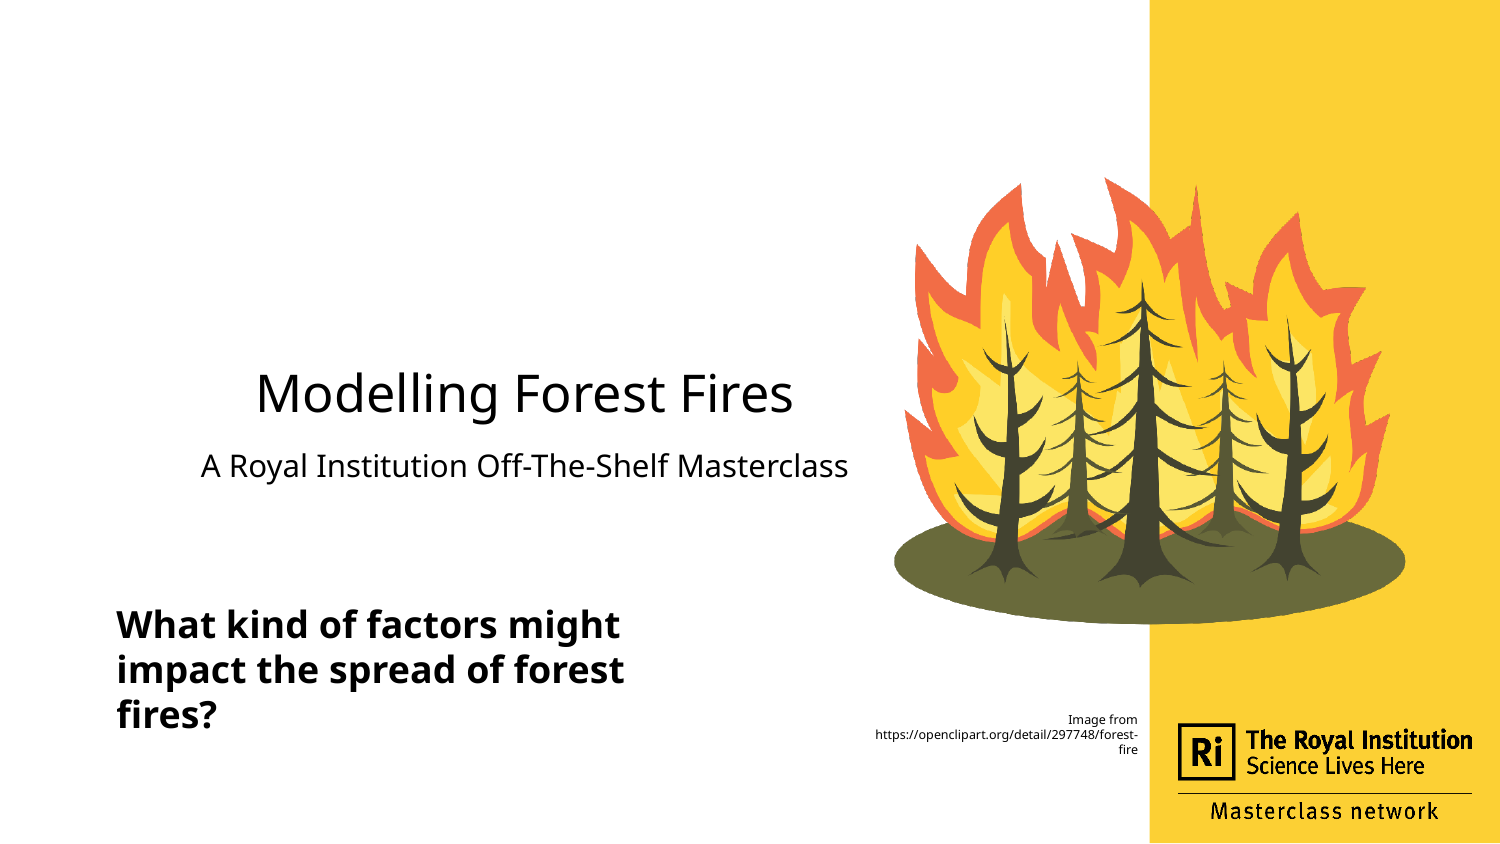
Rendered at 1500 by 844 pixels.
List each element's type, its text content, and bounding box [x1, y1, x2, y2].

text_box Image from https://openclipart.org/detail/297748/forest-fire [852, 706, 1150, 740]
picture [889, 173, 1409, 628]
subtitle A Royal Institution Off-The-Shelf Masterclass [137, 443, 913, 647]
title Modelling Forest Fires [137, 138, 913, 432]
picture [1149, 702, 1500, 844]
text_box What kind of factors might impact the spread of forest fires? [101, 593, 688, 744]
